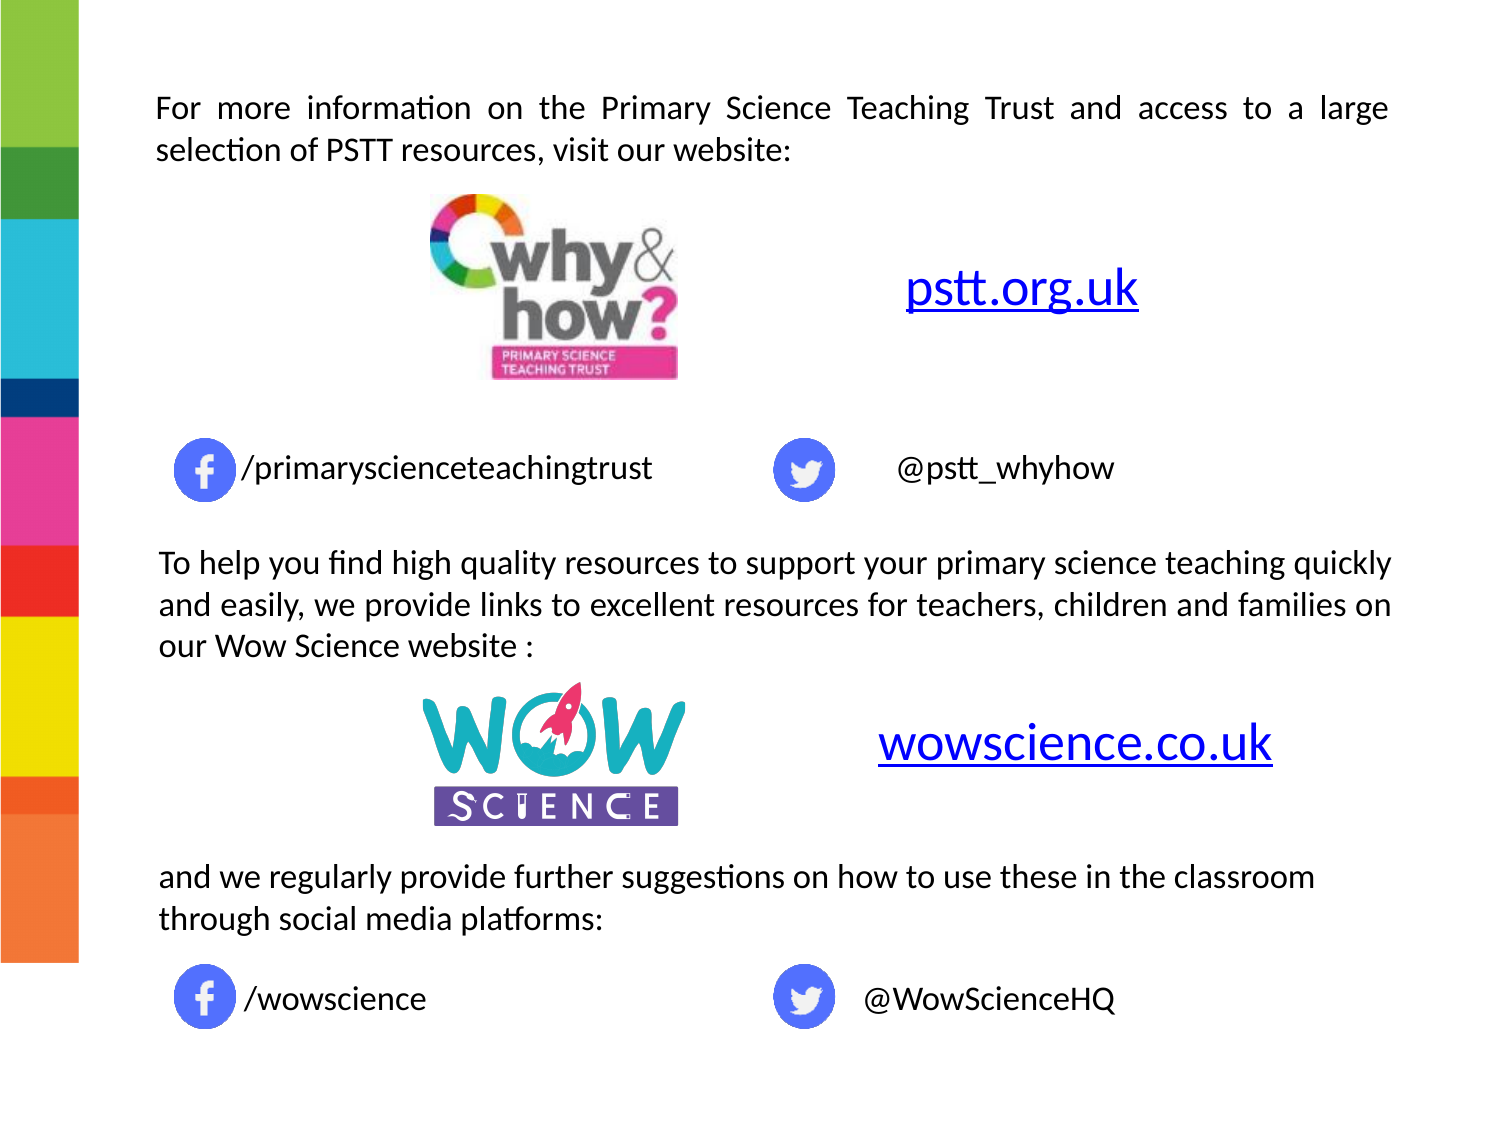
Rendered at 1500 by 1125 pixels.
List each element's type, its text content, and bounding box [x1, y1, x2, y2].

picture [422, 682, 686, 826]
picture [429, 194, 679, 381]
picture [1, 0, 78, 962]
picture [772, 437, 837, 503]
picture [173, 437, 237, 503]
text_box To help you find high quality resources to support your primary science teaching quickly and easily, we provide links to excellent resources for teachers, children and families on our Wow Science website : wowscience.co.uk and we regularly provide further suggestions on how to use these in the classroom through social media platforms: /wowscience @WowScienceHQ [143, 532, 1408, 1026]
text_box For more information on the Primary Science Teaching Trust and access to a large selection of PSTT resources, visit our website: pstt.org.uk /primaryscienceteachingtrust @pstt_whyhow [140, 77, 1405, 494]
picture [173, 963, 237, 1030]
picture [772, 963, 837, 1030]
